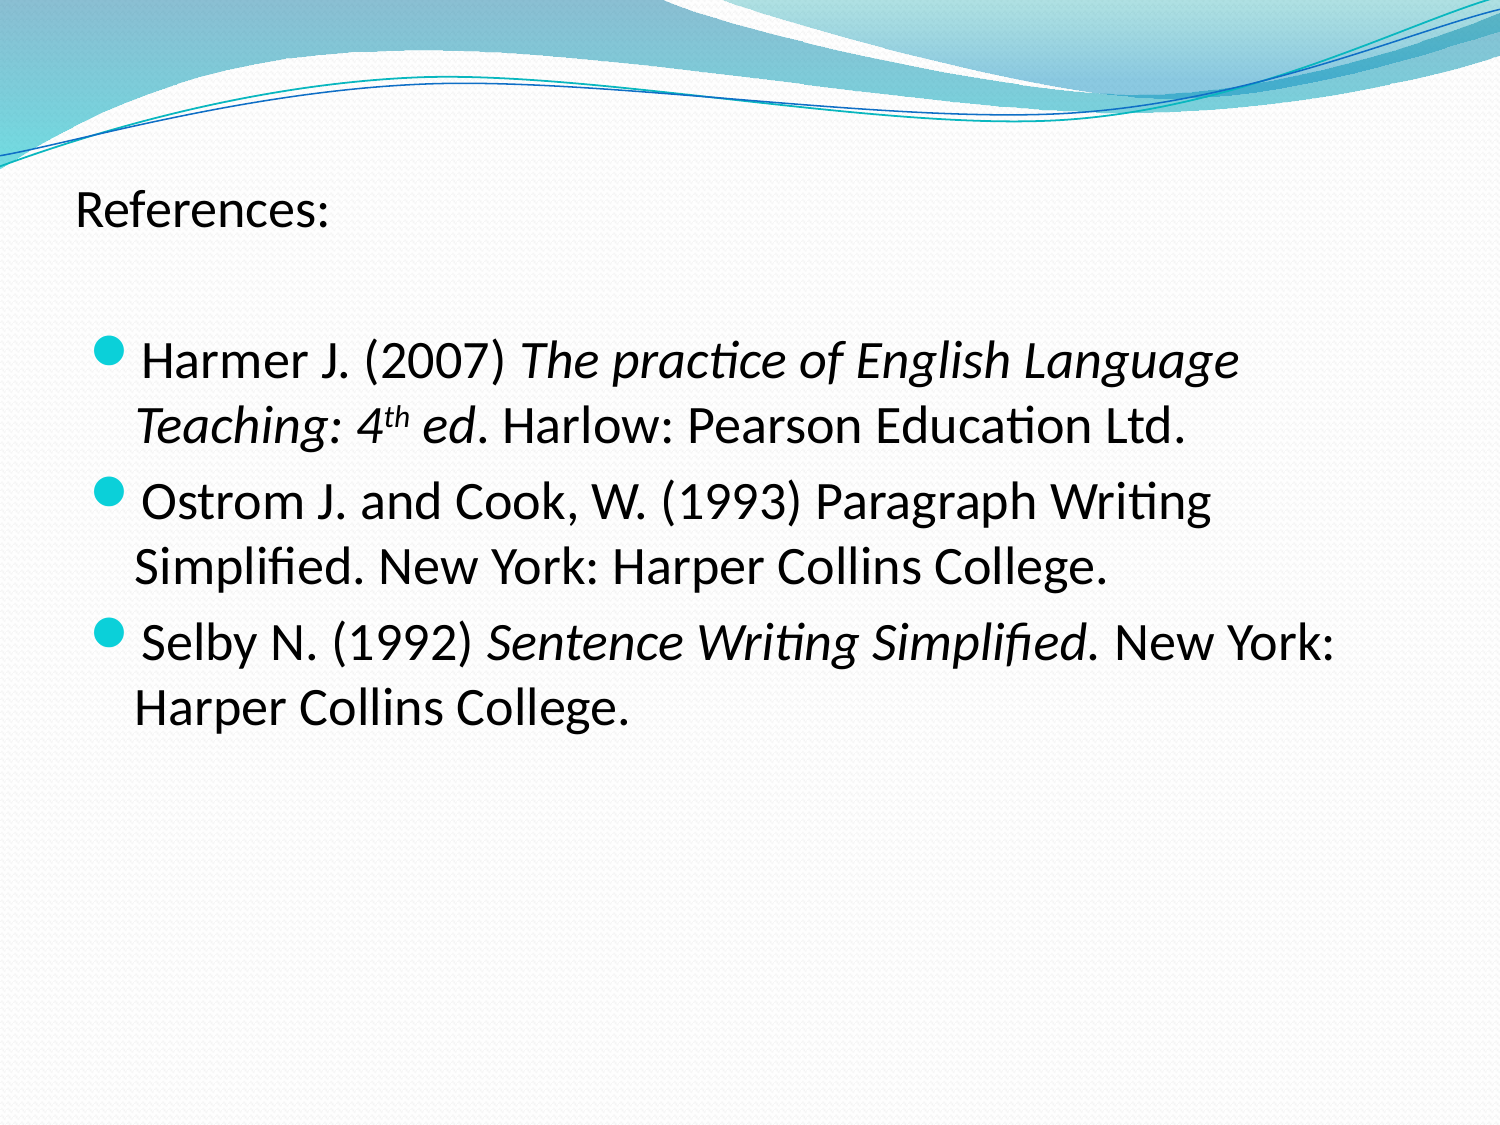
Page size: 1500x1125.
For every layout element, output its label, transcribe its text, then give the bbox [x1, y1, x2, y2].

title References: [75, 115, 1425, 303]
list Harmer J. (2007) The practice of English Language Teaching: 4th ed. Harlow: Pearson Education Ltd. Ostrom J. and Cook, W. (1993) Paragraph Writing Simplified. New York: Harper Collins College. Selby N. (1992) Sentence Writing Simplified. New York: Harper Collins College. [75, 317, 1425, 1038]
